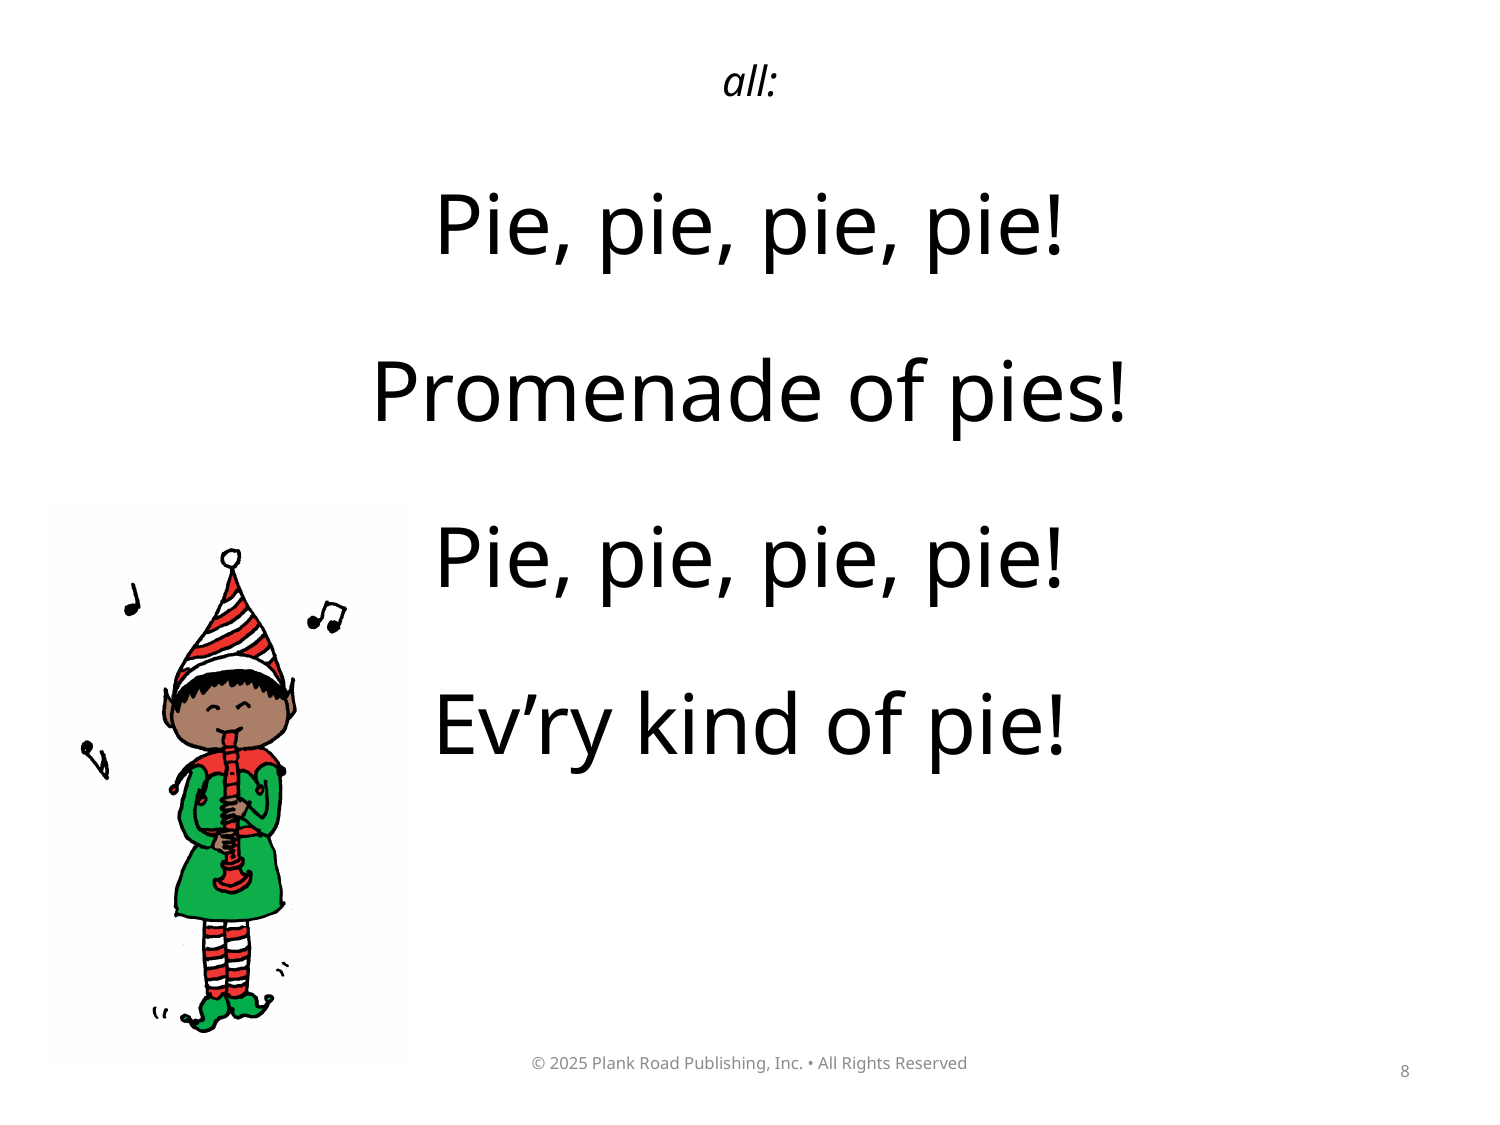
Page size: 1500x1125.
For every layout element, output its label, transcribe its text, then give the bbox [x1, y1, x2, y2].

list all: Pie, pie, pie, pie! Promenade of pies! Pie, pie, pie, pie! Ev’ry kind of pie! [0, 22, 1500, 811]
slide_number 8 [1074, 1042, 1425, 1103]
picture [44, 504, 410, 1069]
